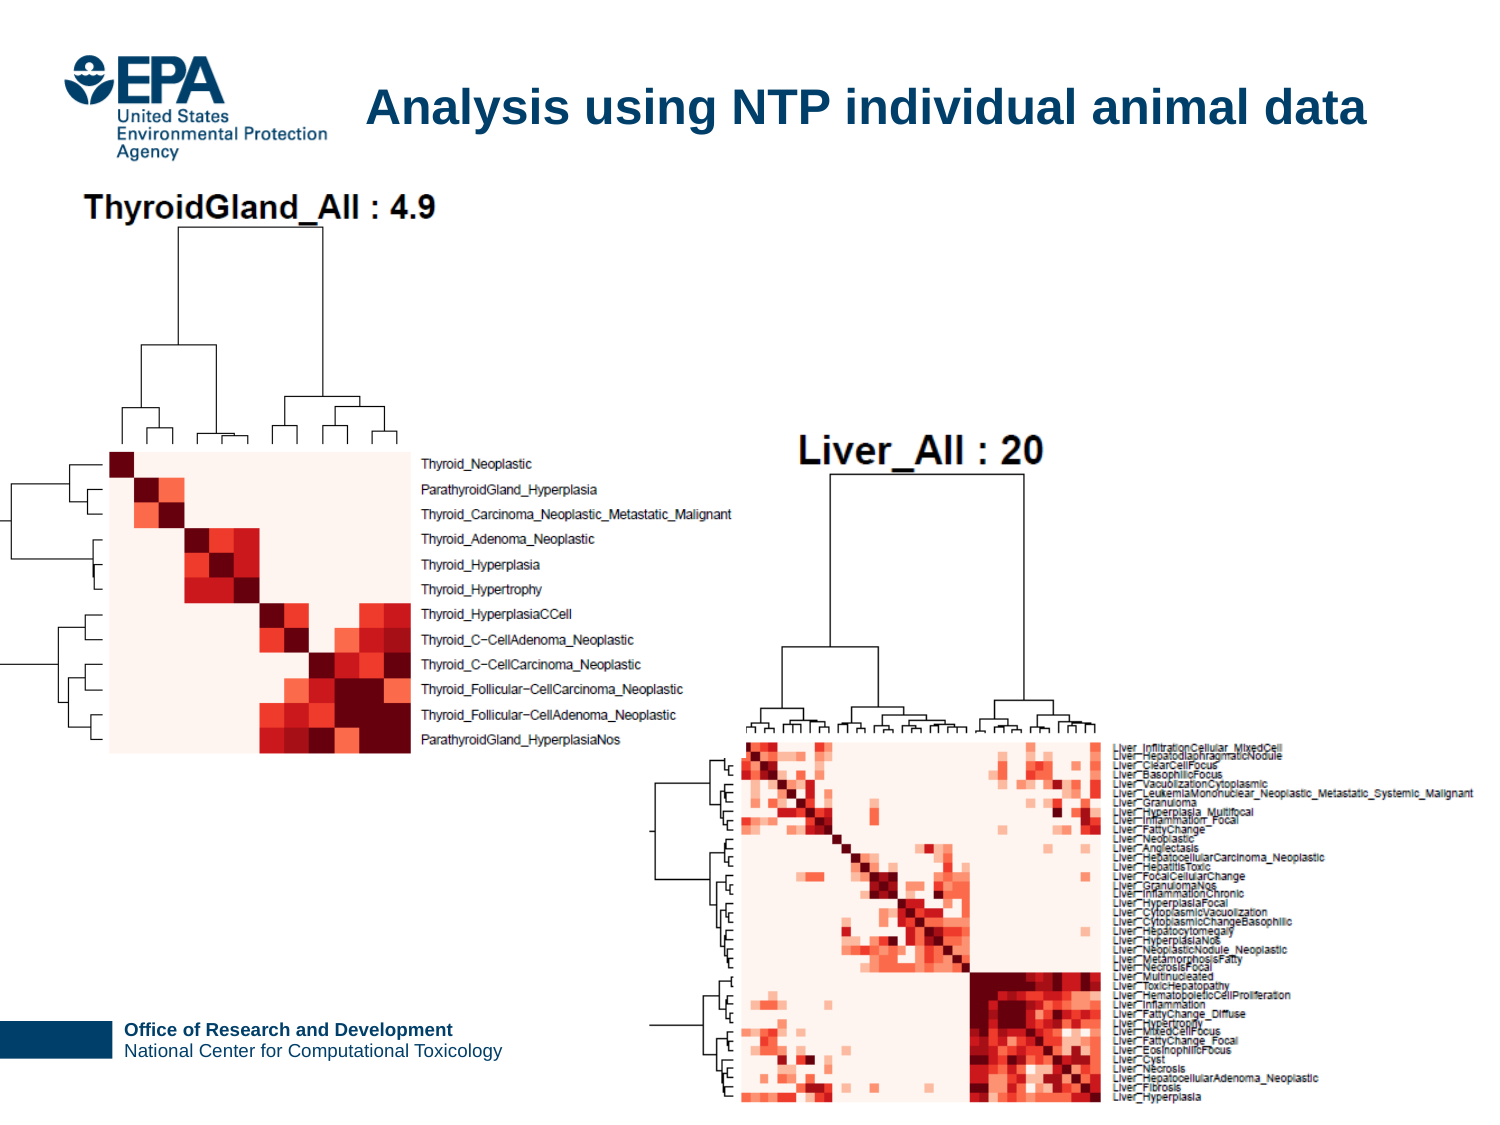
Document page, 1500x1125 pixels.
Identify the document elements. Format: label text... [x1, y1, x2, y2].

title Analysis using NTP individual animal data [349, 87, 1484, 123]
picture [0, 0, 1500, 1125]
